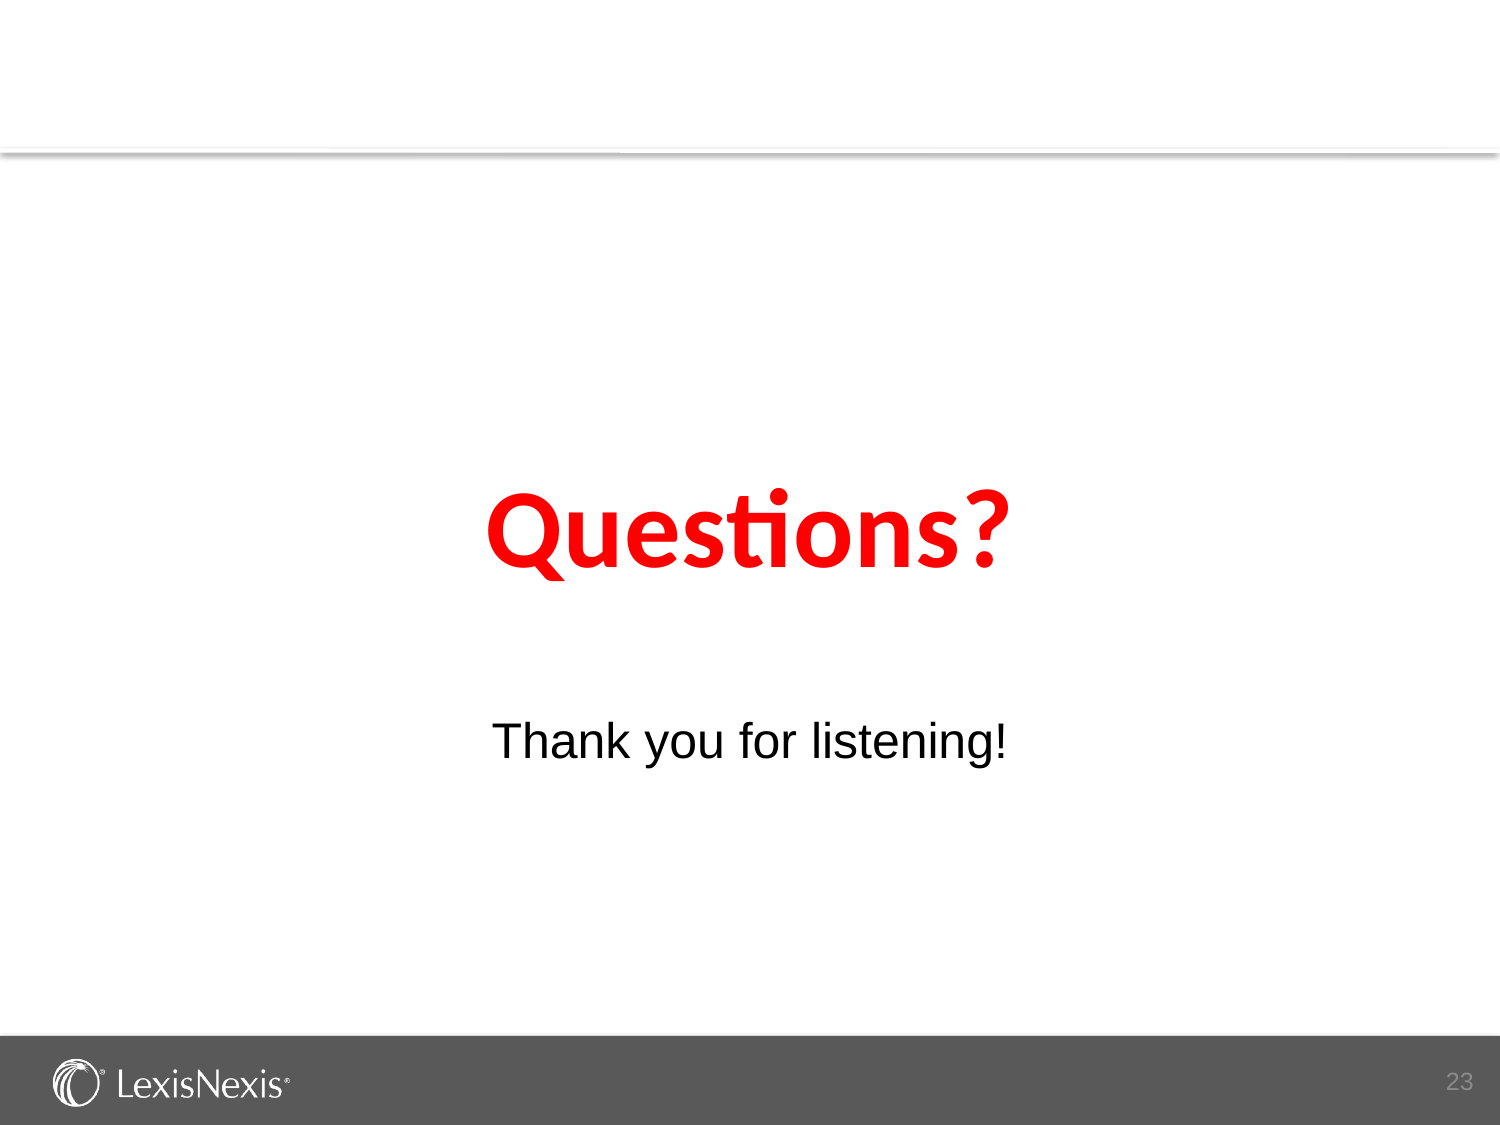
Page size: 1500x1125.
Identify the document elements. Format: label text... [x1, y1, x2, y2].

picture [50, 1056, 292, 1109]
text_box Thank you for listening! [476, 700, 1024, 776]
list Questions? [168, 462, 1332, 576]
